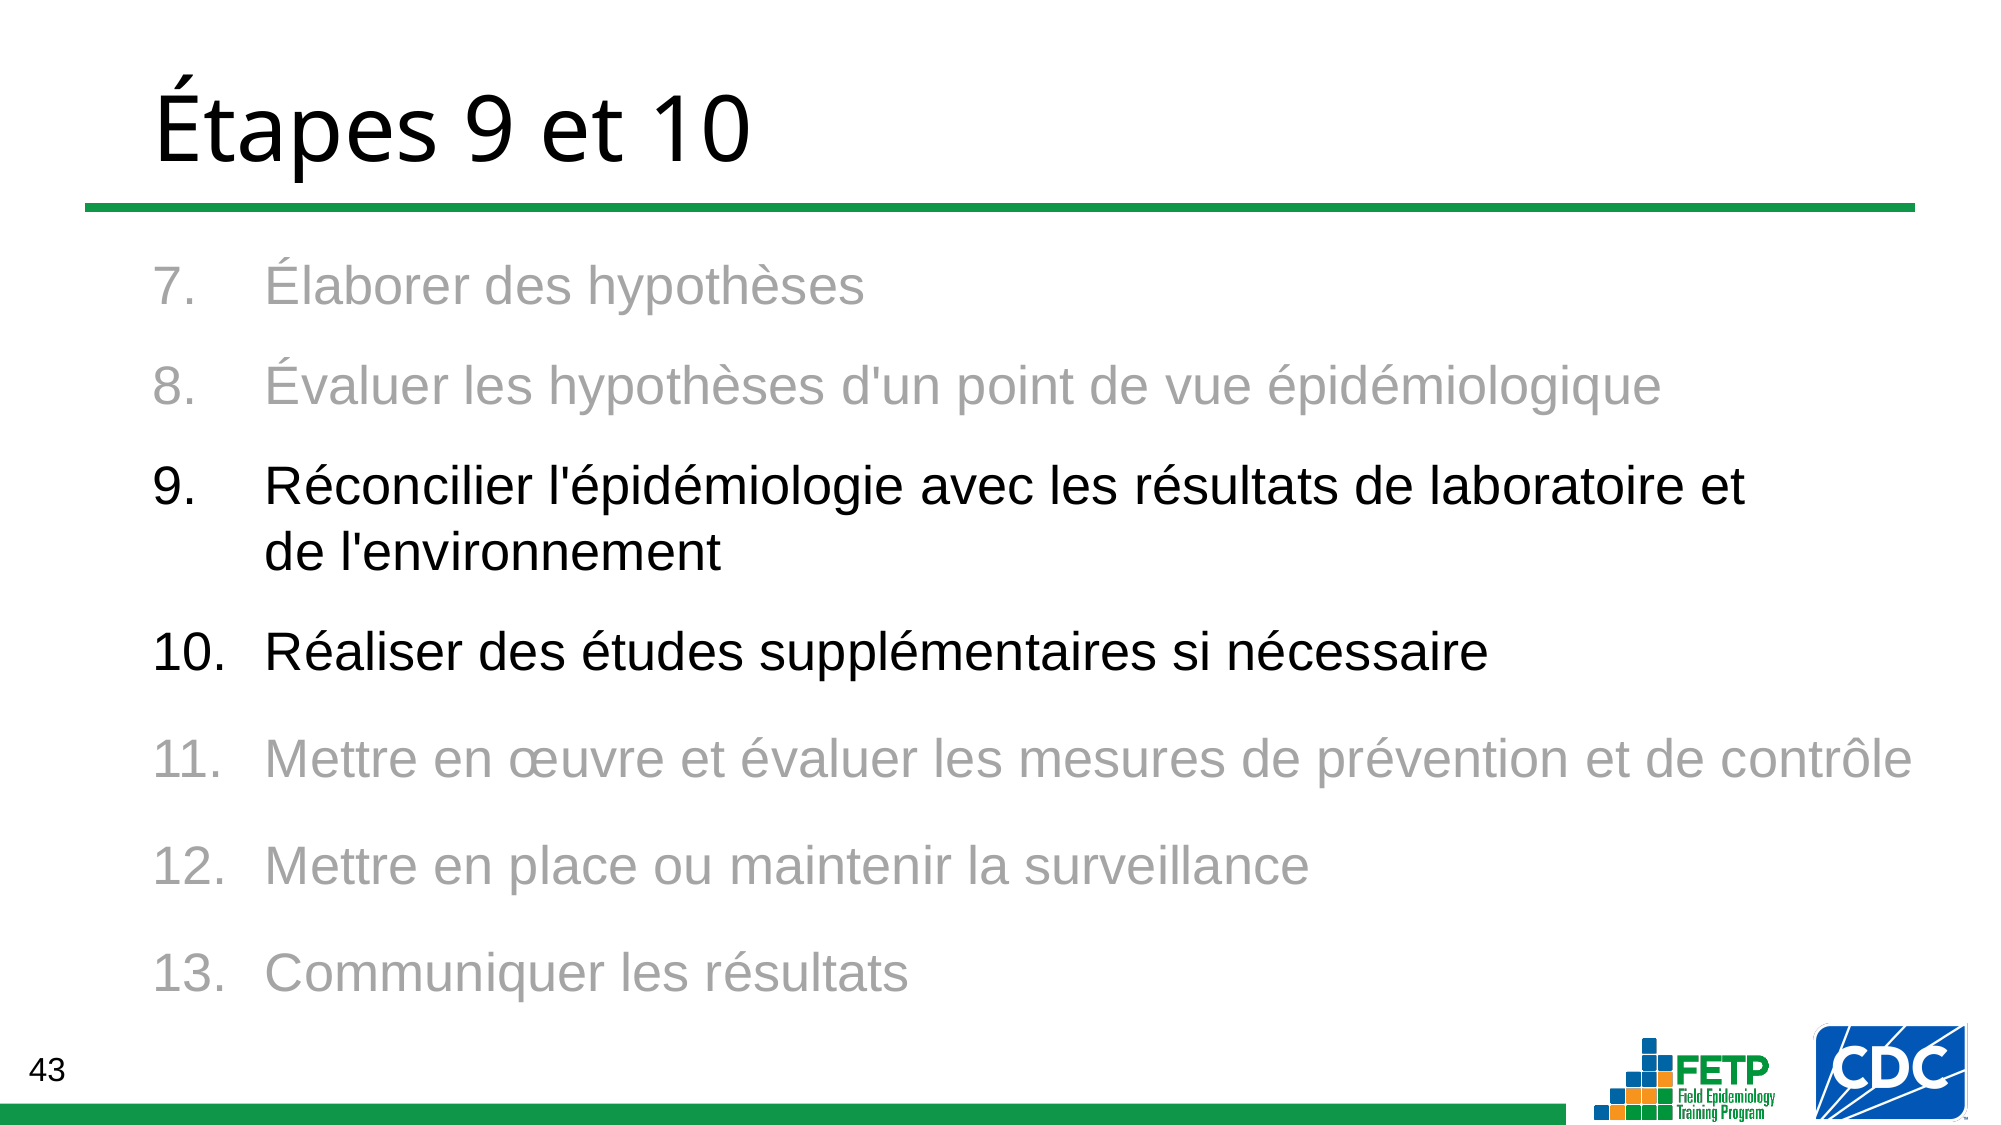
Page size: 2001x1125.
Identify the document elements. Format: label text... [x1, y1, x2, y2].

picture [1813, 1023, 1968, 1122]
picture [1594, 1038, 1775, 1122]
list Élaborer des hypothèses Évaluer les hypothèses d'un point de vue épidémiologique Réconcilier l'épidémiologie avec les résultats de laboratoire et de l'environnement Réaliser des études supplémentaires si nécessaire Mettre en œuvre et évaluer les mesures de prévention et de contrôle Mettre en place ou maintenir la surveillance Communiquer les résultats [137, 242, 1964, 1004]
title Étapes 9 et 10 [137, 75, 1863, 207]
